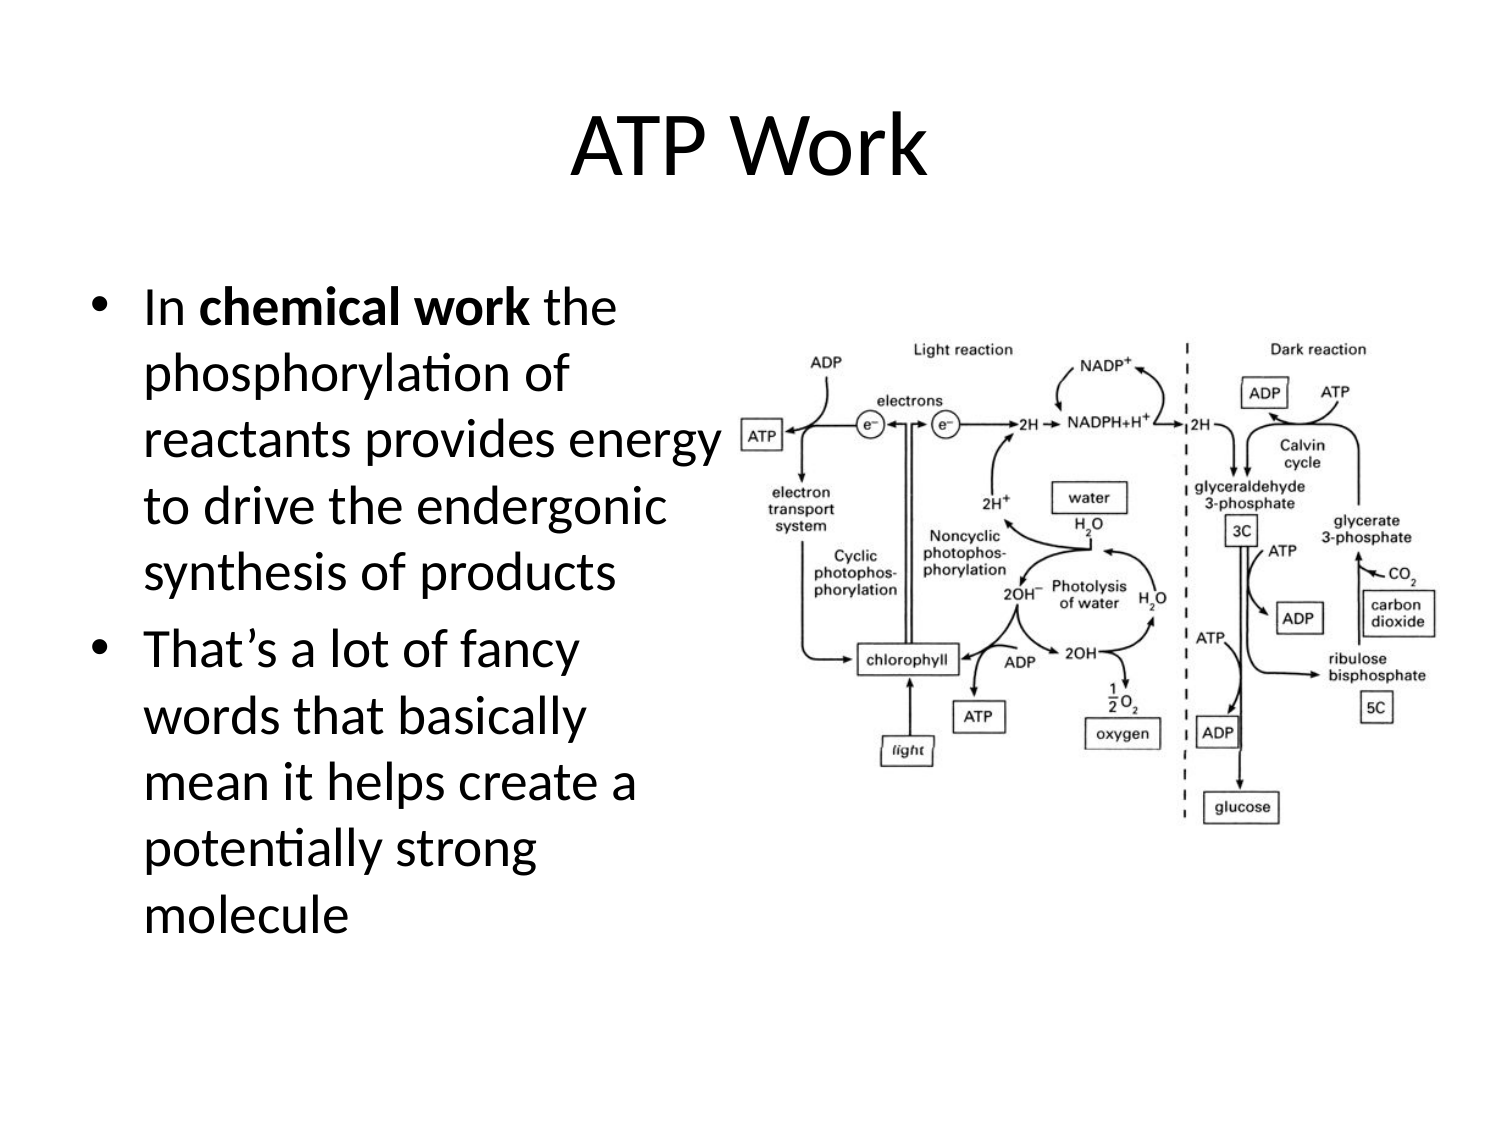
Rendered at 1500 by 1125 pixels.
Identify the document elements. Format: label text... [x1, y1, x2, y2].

list In chemical work the phosphorylation of reactants provides energy to drive the endergonic synthesis of products That’s a lot of fancy words that basically mean it helps create a potentially strong molecule [75, 262, 738, 1005]
picture [737, 337, 1441, 827]
title ATP Work [75, 45, 1425, 233]
